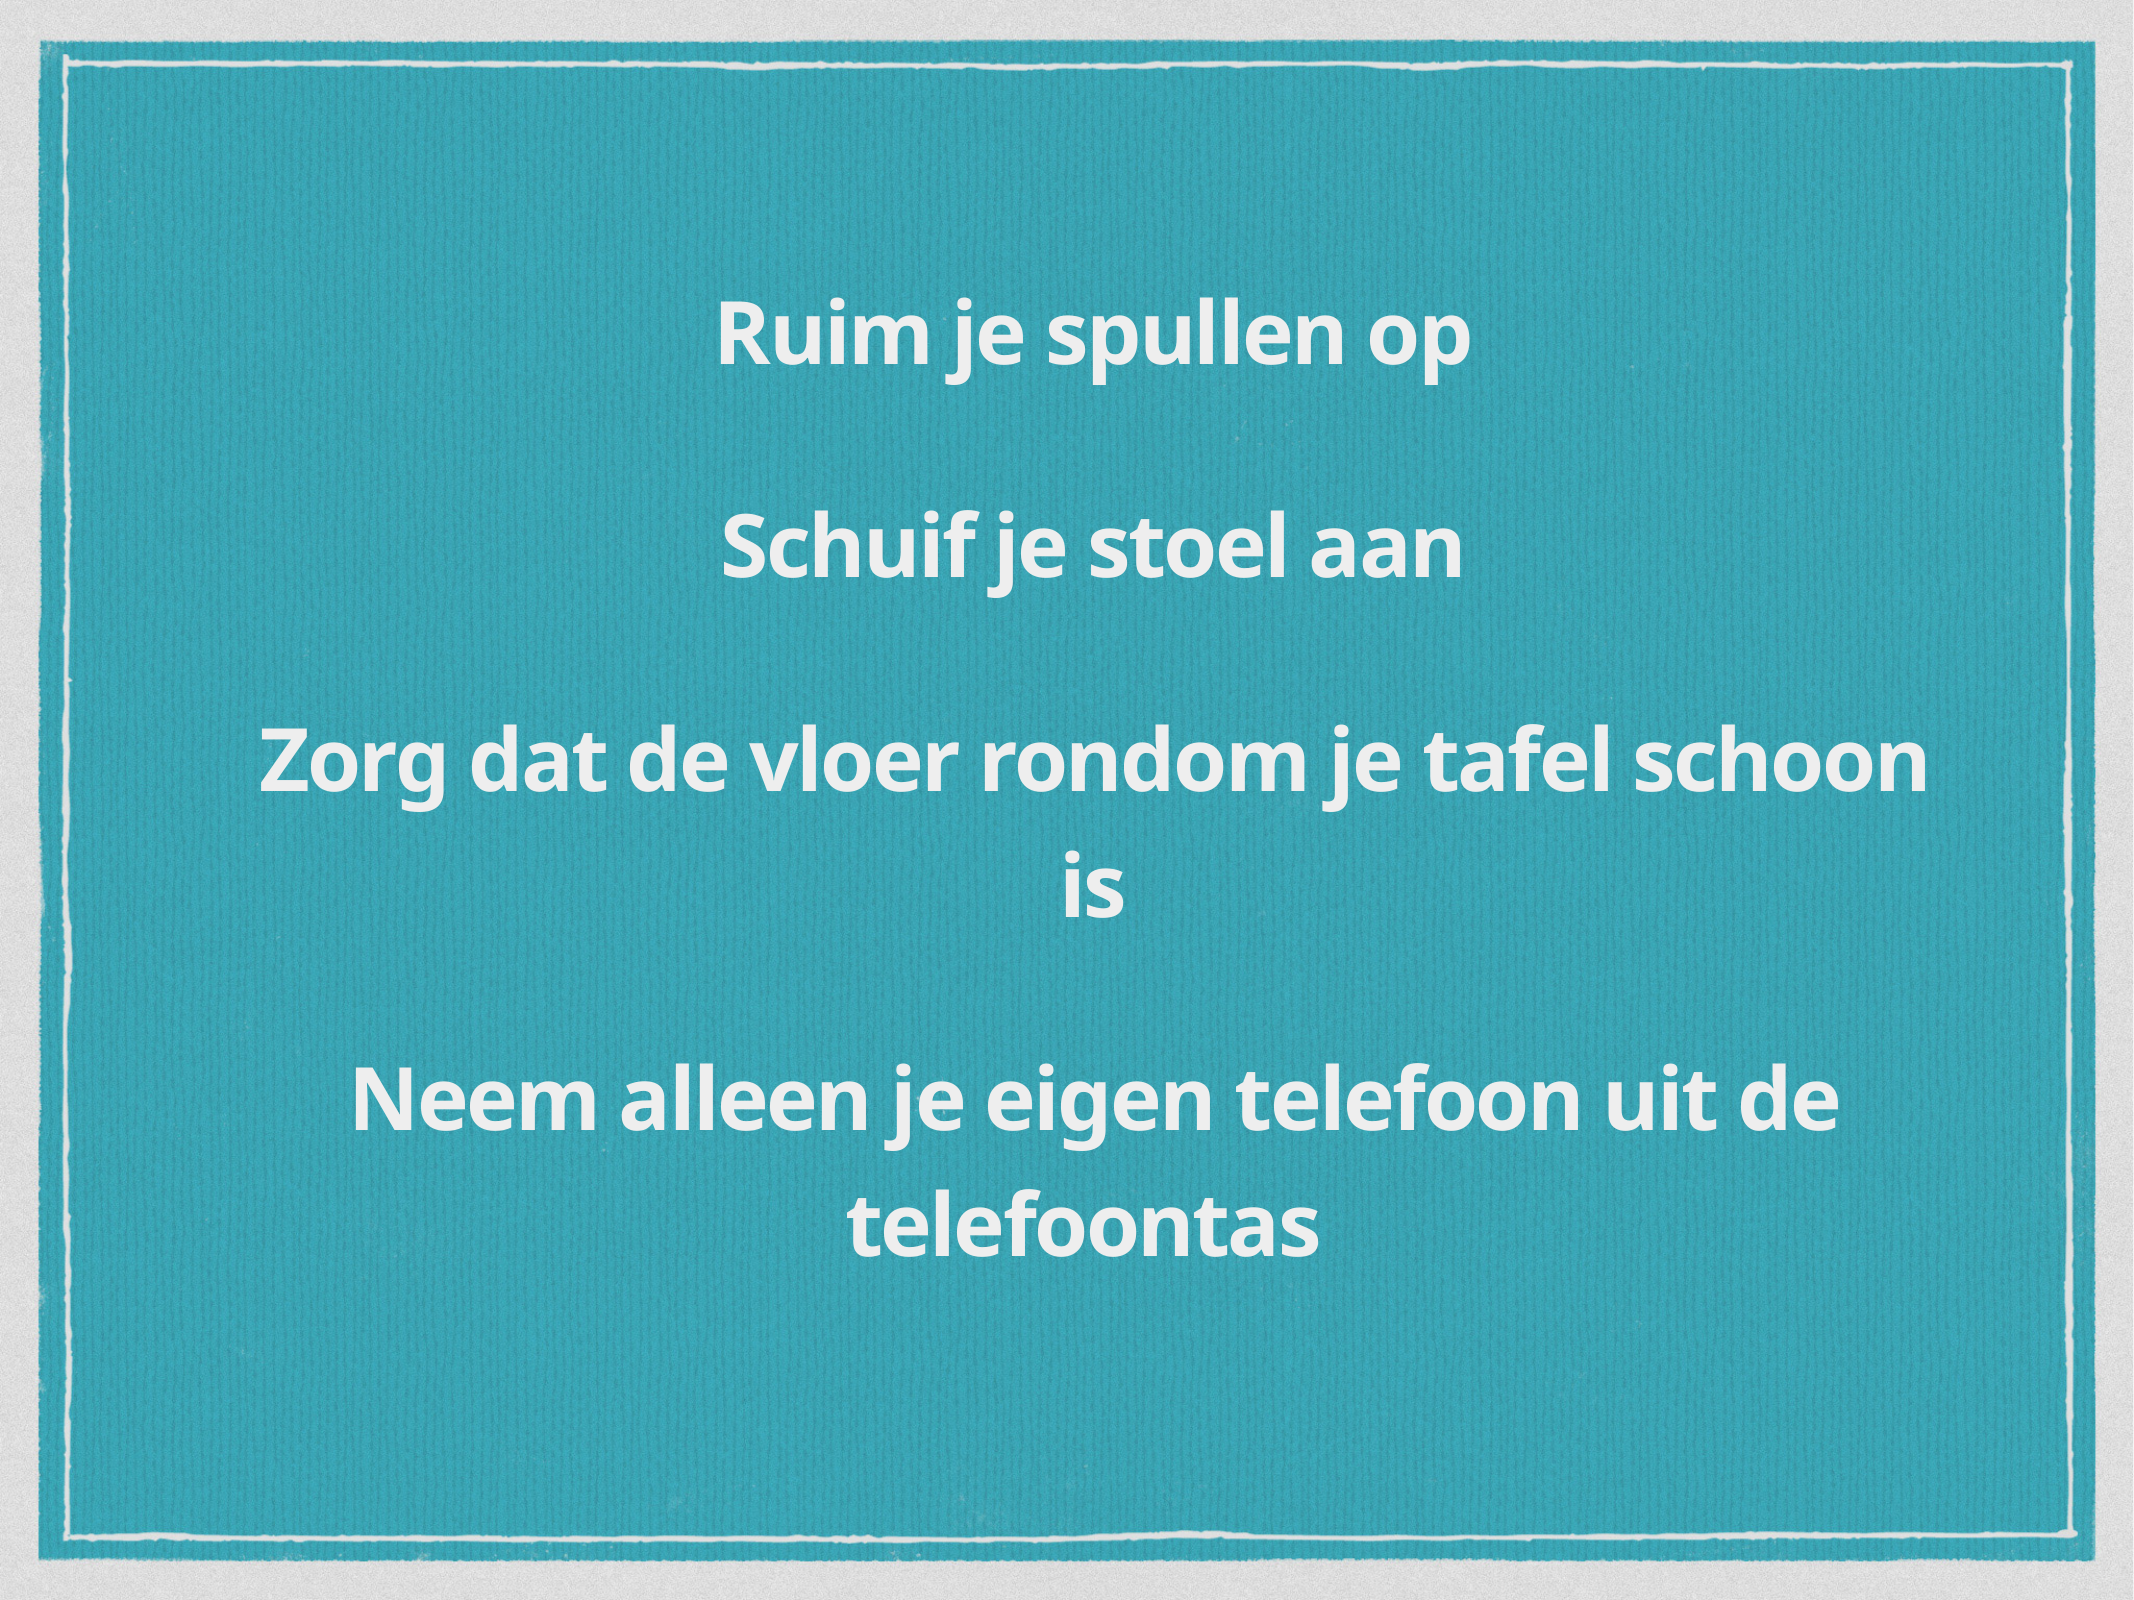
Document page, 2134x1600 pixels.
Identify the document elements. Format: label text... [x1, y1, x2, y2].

list Ruim je spullen op Schuif je stoel aan Zorg dat de vloer rondom je tafel schoon is Neem alleen je eigen telefoon uit de telefoontas [234, 46, 1953, 1292]
picture [0, 0, 2134, 1600]
